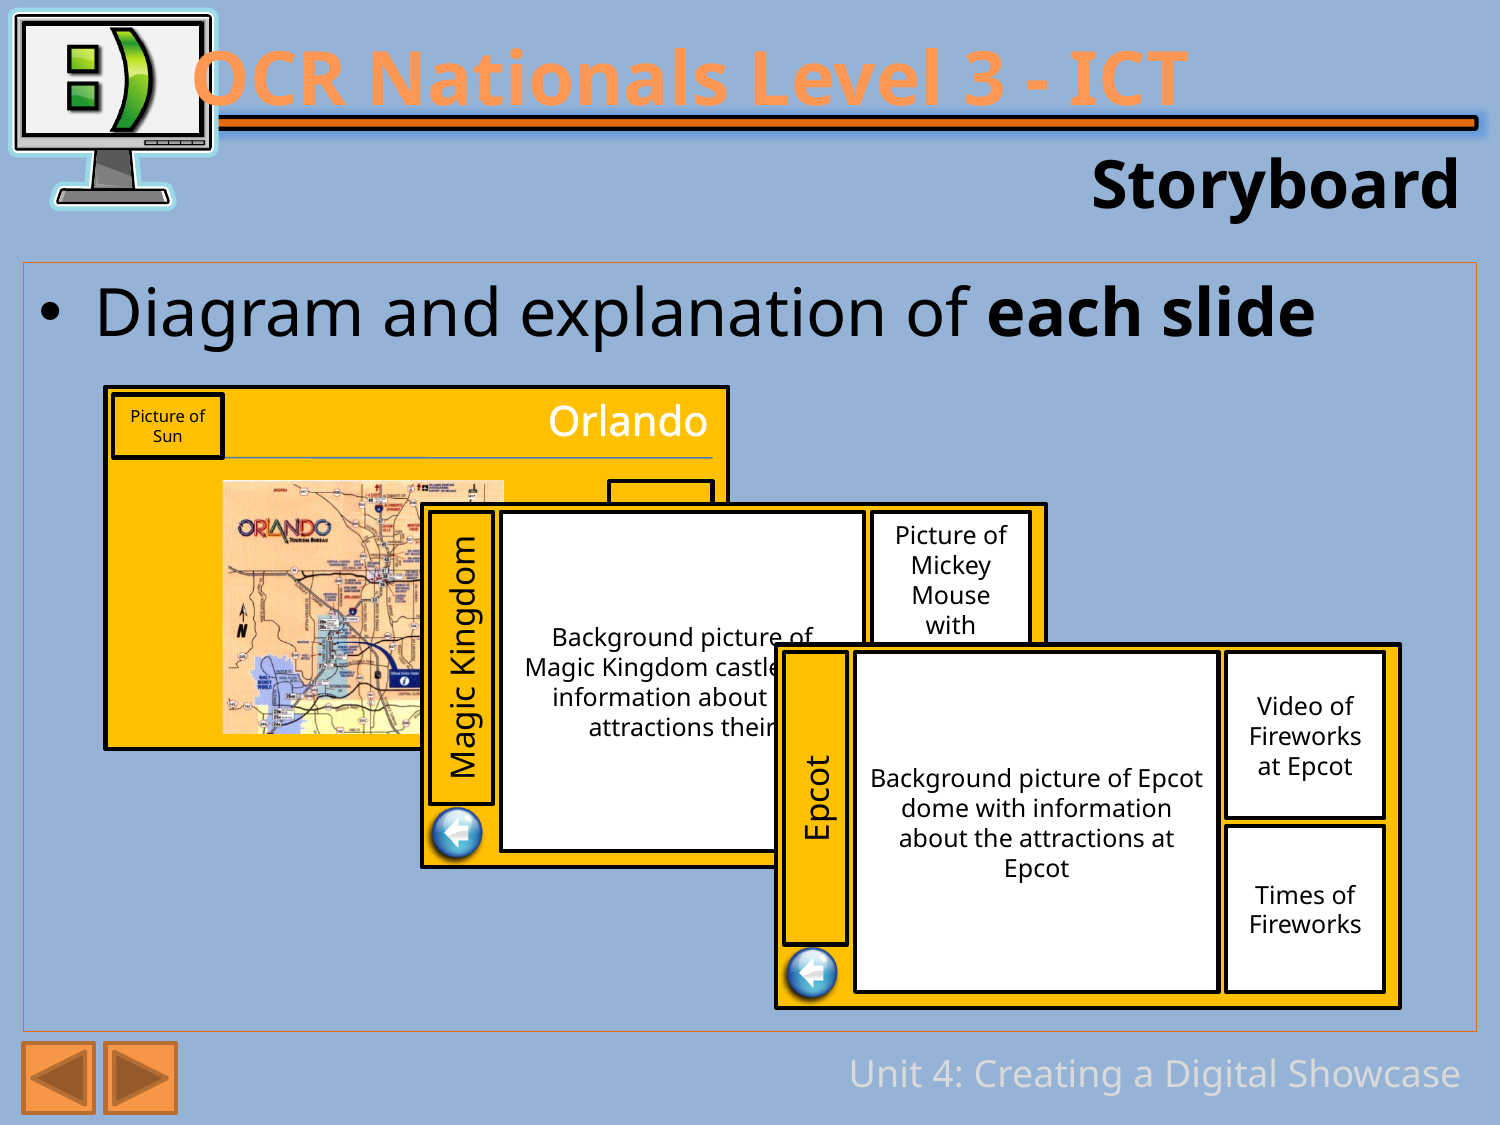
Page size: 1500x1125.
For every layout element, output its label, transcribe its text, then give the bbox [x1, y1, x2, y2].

picture [48, 21, 172, 139]
title Storyboard [187, 117, 1477, 247]
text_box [105, 386, 729, 750]
list Diagram and explanation of each slide [23, 262, 1477, 1032]
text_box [421, 503, 1047, 868]
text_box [775, 644, 1401, 1008]
